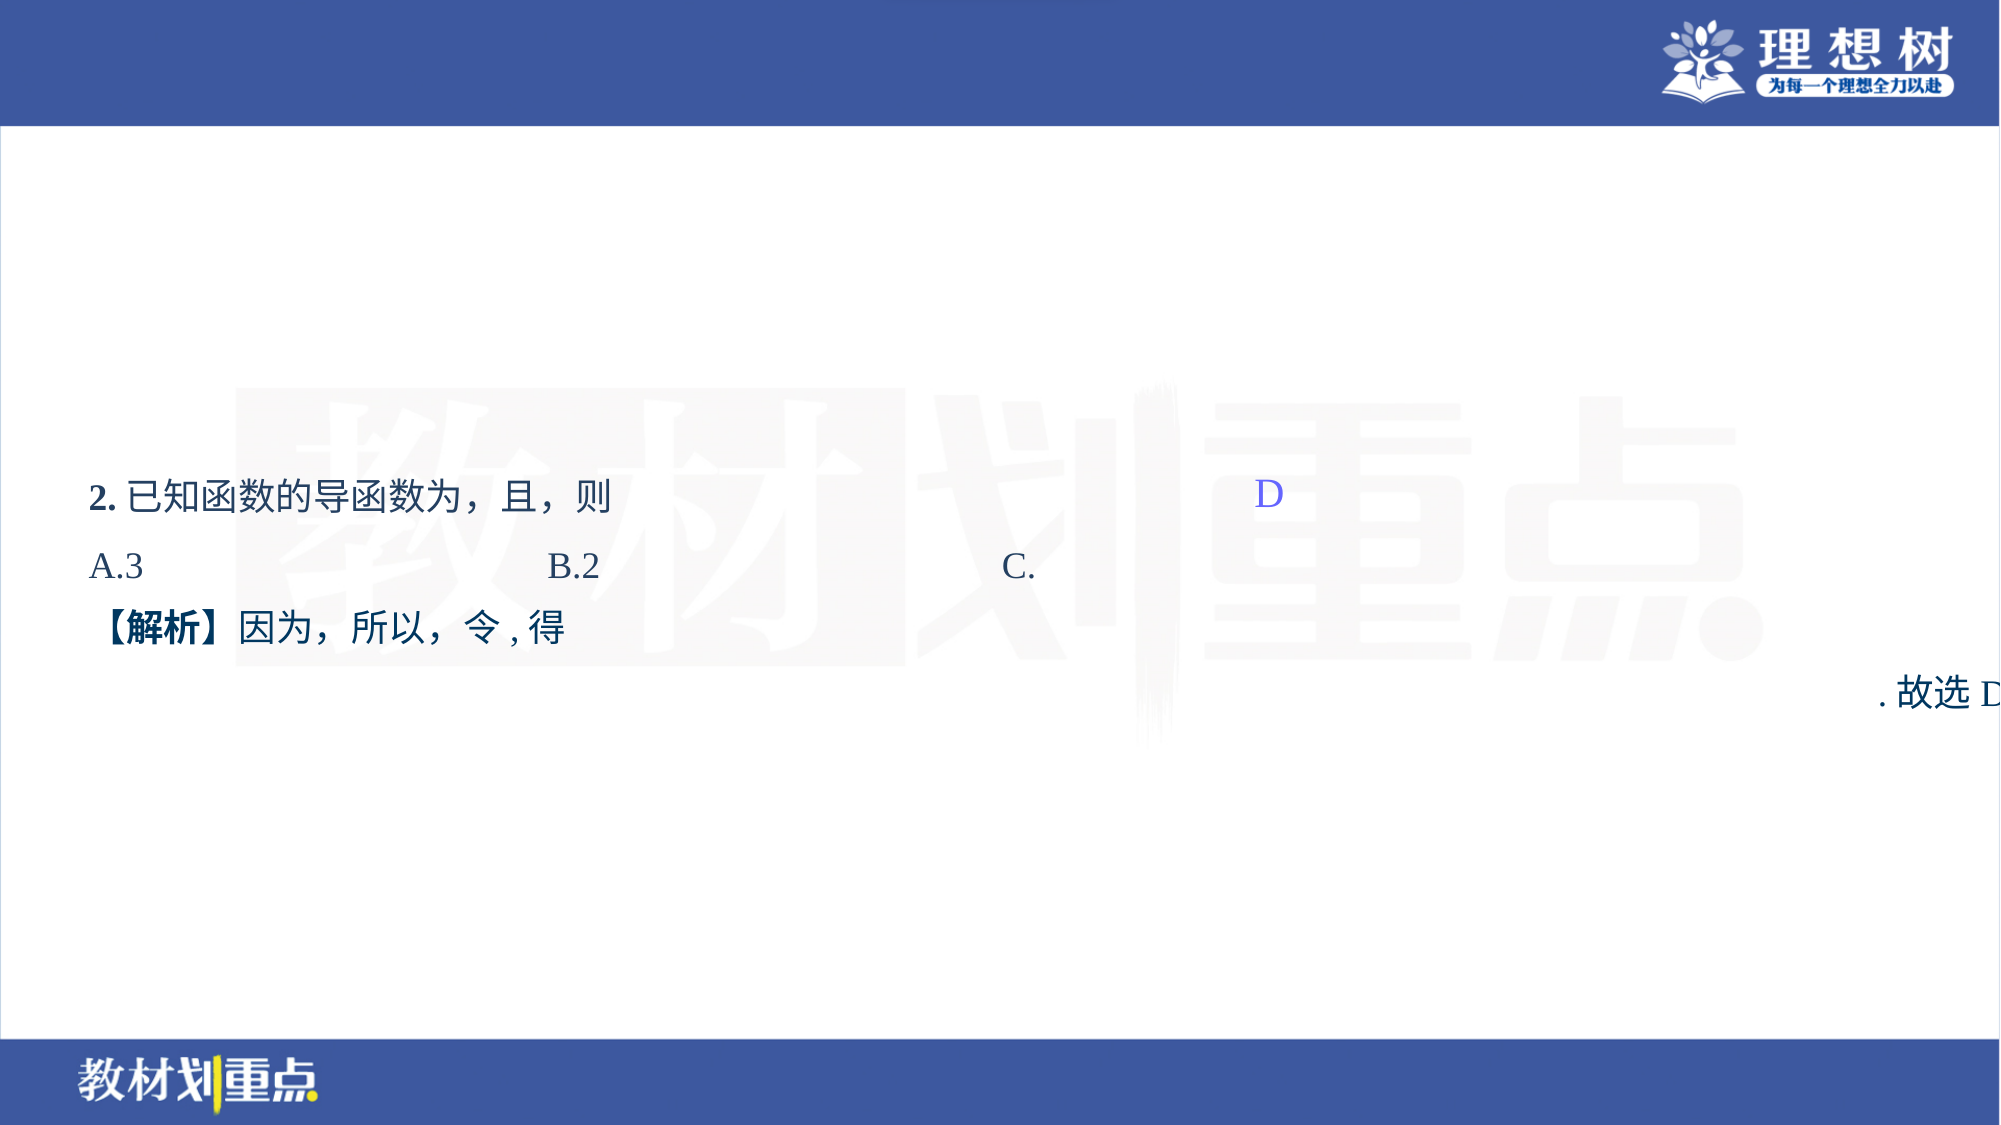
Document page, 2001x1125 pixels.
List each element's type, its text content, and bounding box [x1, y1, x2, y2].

picture [0, 0, 2000, 1125]
text_box D [1239, 464, 1300, 514]
picture [1988, 683, 2000, 704]
